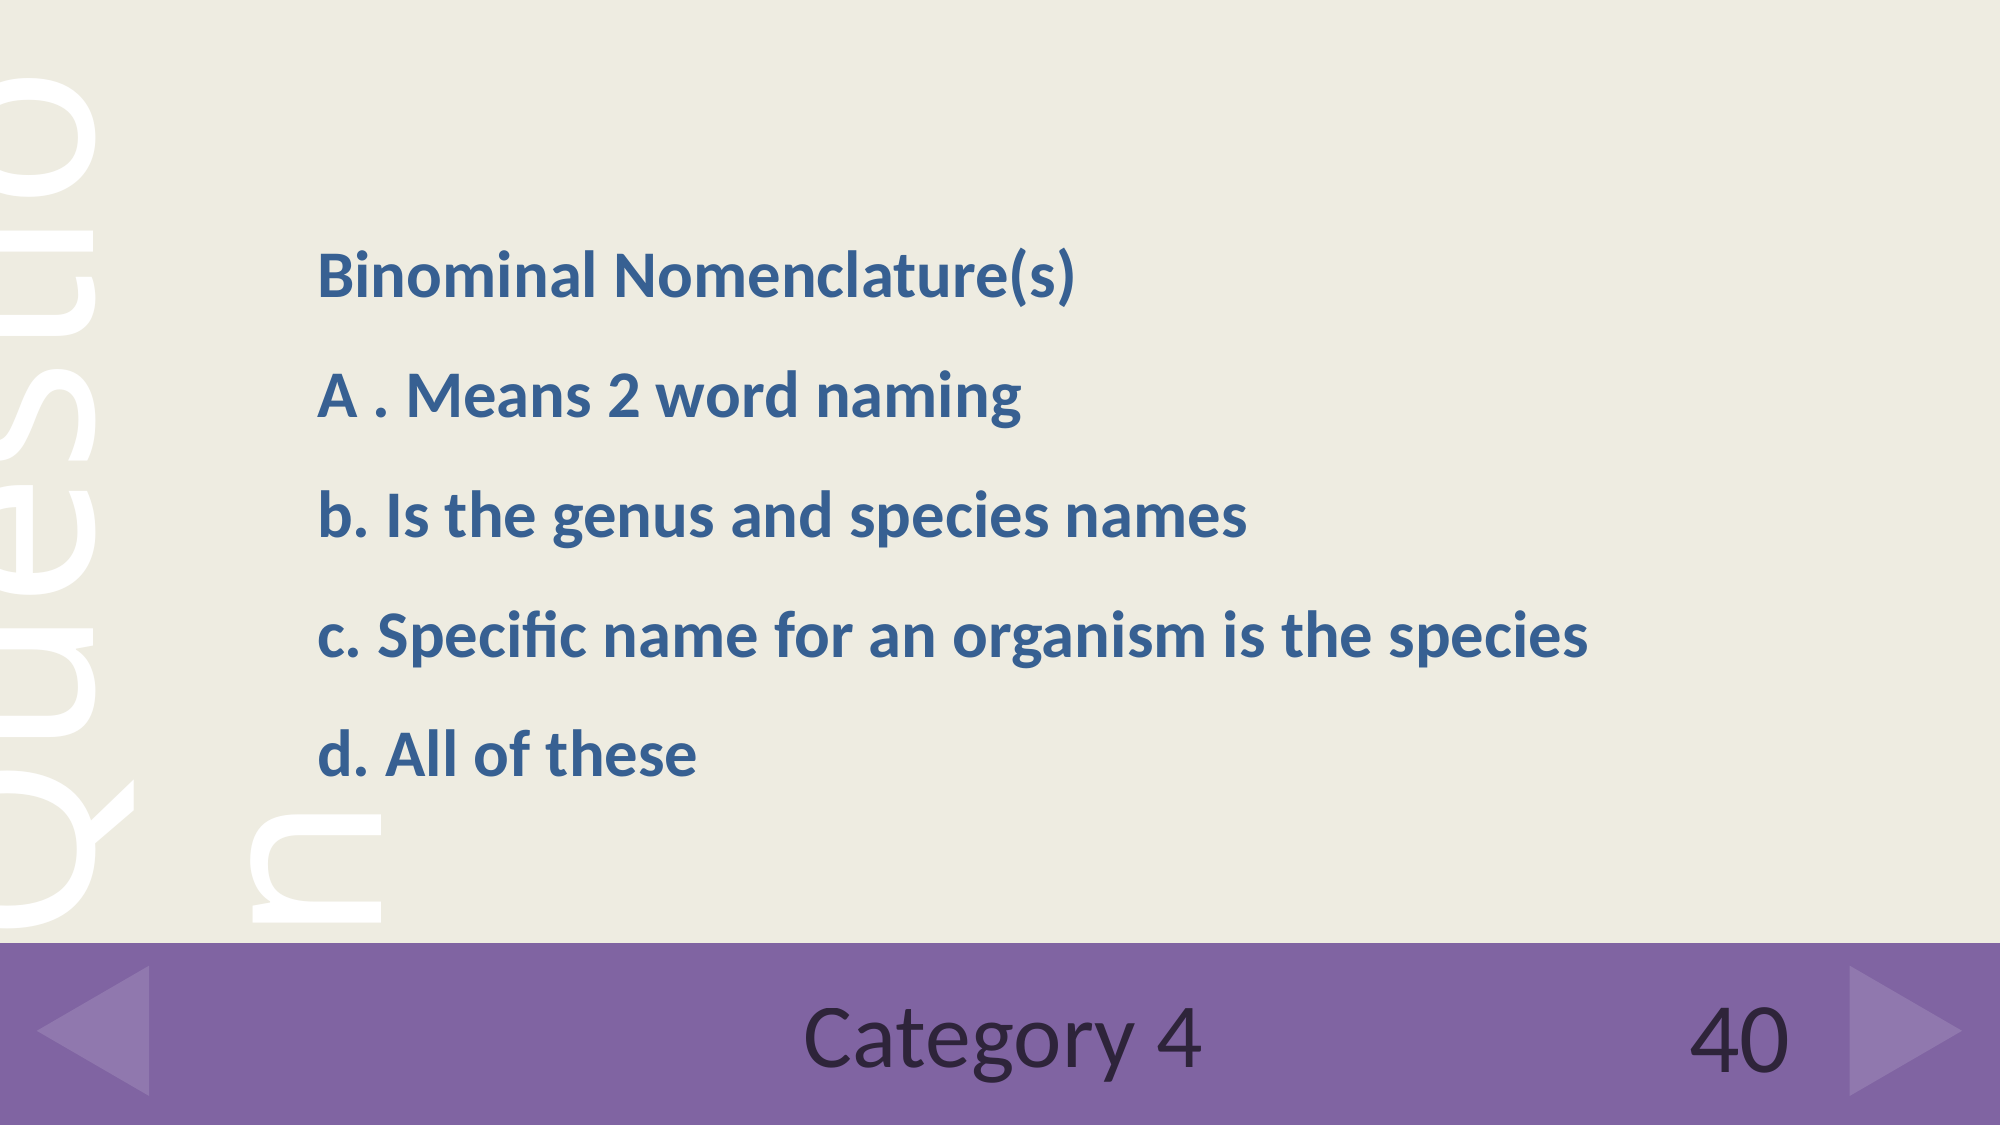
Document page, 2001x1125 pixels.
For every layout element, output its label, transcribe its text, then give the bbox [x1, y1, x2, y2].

title Category 4 [103, 937, 1904, 1125]
list Binominal Nomenclature(s) A . Means 2 word naming b. Is the genus and species names c. Specific name for an organism is the species d. All of these [302, 161, 1889, 820]
